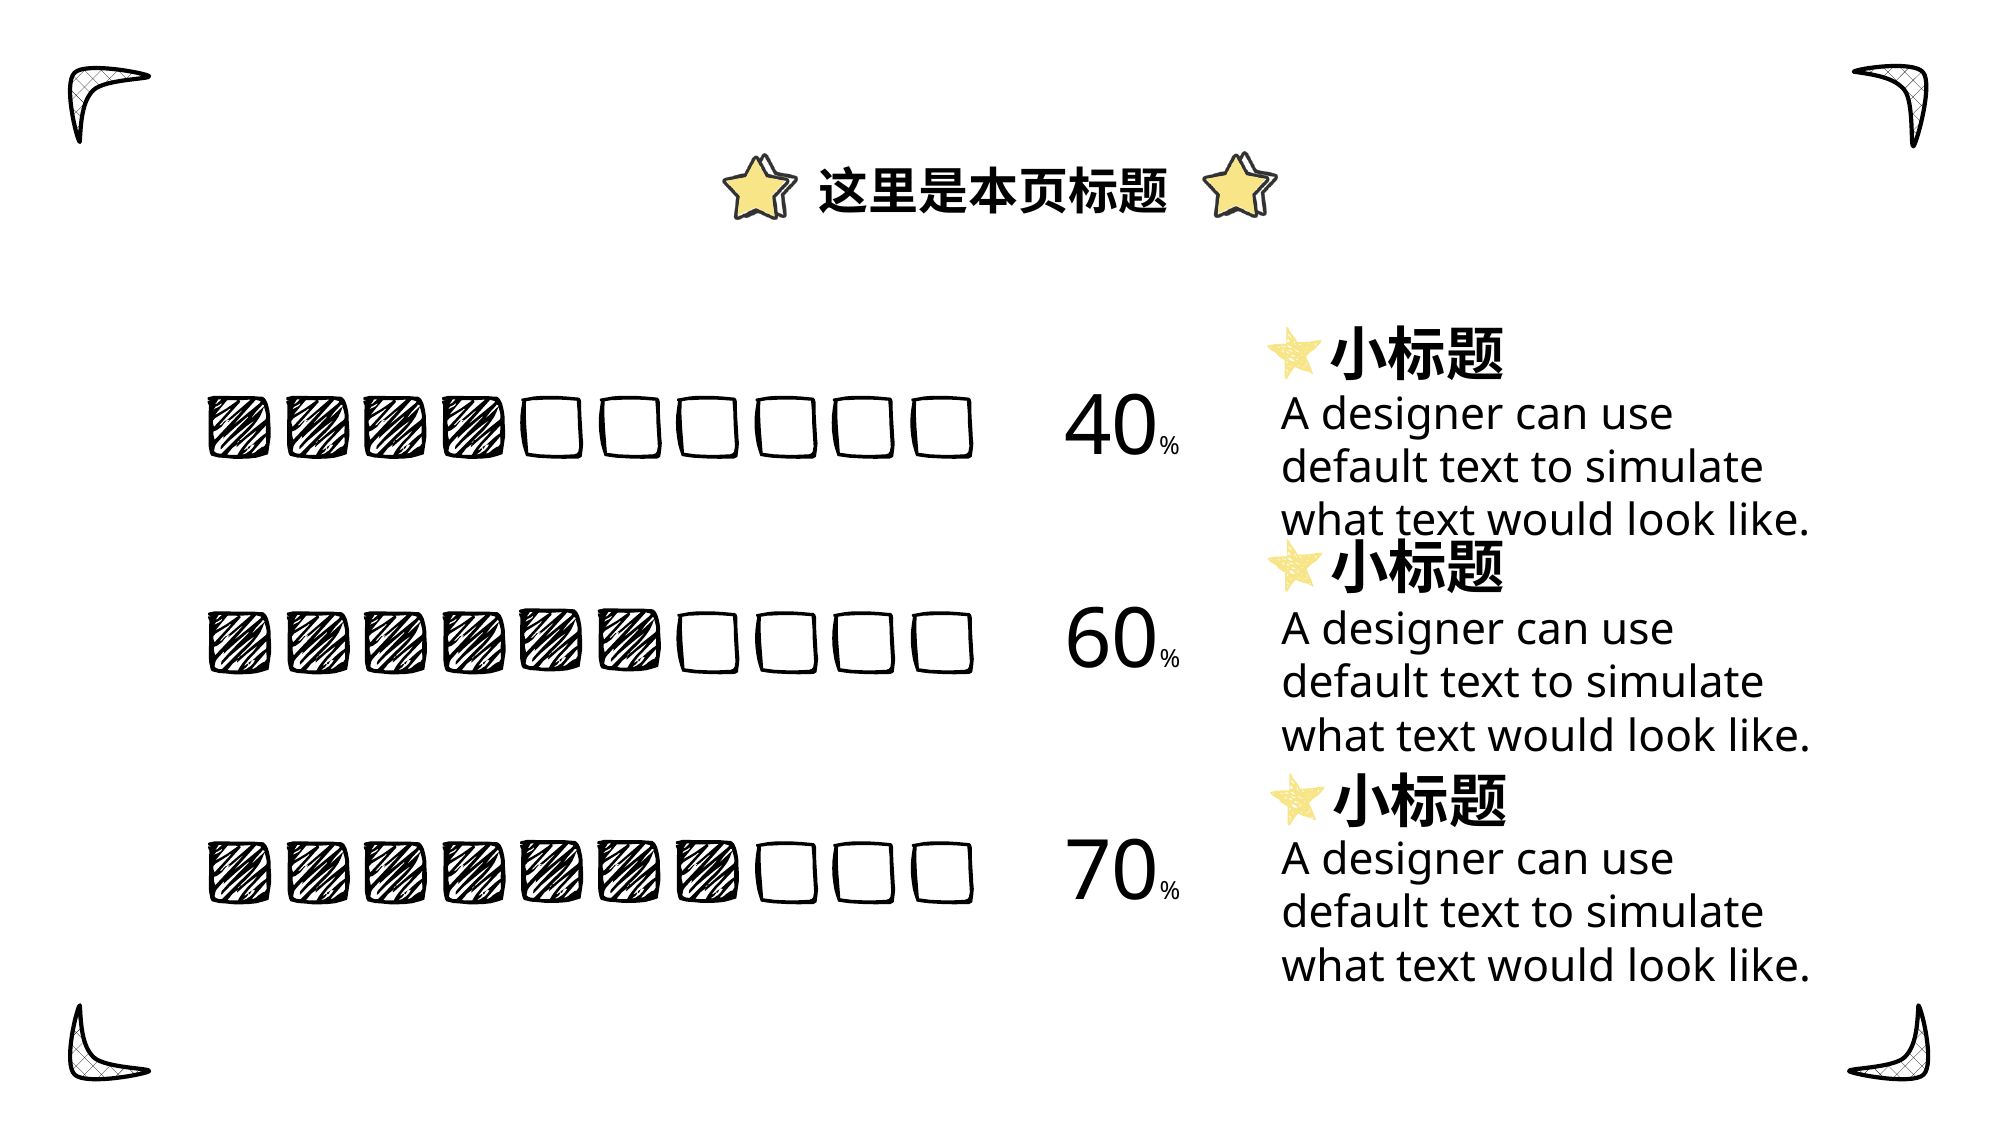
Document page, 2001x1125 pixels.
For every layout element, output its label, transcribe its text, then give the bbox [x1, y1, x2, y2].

text_box [675, 395, 739, 459]
text_box [69, 66, 151, 143]
text_box [597, 608, 661, 672]
text_box [597, 839, 661, 903]
text_box A designer can use default text to simulate what text would look like. [1266, 377, 1829, 552]
text_box [286, 841, 350, 905]
text_box [207, 395, 271, 459]
text_box [1848, 1004, 1930, 1081]
text_box [286, 611, 350, 675]
text_box [208, 611, 272, 675]
text_box 这里是本页标题 [801, 151, 1186, 227]
text_box 小标题 [1315, 522, 1550, 608]
text_box [520, 839, 584, 903]
text_box 40% [979, 363, 1265, 479]
text_box [1269, 772, 1325, 826]
text_box [69, 1004, 151, 1081]
text_box [755, 611, 819, 675]
text_box [910, 395, 974, 459]
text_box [722, 153, 798, 220]
text_box 小标题 [1317, 756, 1552, 842]
text_box [675, 839, 739, 903]
text_box 70% [979, 809, 1265, 924]
text_box [1852, 64, 1928, 148]
text_box [676, 611, 740, 675]
text_box [363, 395, 427, 459]
text_box [363, 611, 427, 675]
text_box [754, 395, 818, 459]
text_box [910, 611, 974, 675]
text_box [832, 841, 896, 905]
text_box [598, 395, 662, 459]
text_box [442, 395, 506, 459]
text_box [1266, 326, 1322, 380]
text_box [755, 841, 819, 905]
text_box 60% [979, 576, 1265, 692]
text_box A designer can use default text to simulate what text would look like. [1266, 592, 1830, 768]
text_box [910, 841, 974, 905]
text_box [208, 841, 272, 905]
text_box [832, 611, 896, 675]
text_box [831, 395, 895, 459]
text_box [442, 841, 506, 905]
text_box [520, 395, 584, 459]
text_box 小标题 [1315, 309, 1549, 395]
text_box [286, 395, 350, 459]
text_box [442, 611, 506, 675]
text_box [519, 608, 583, 672]
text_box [1202, 151, 1278, 218]
text_box [363, 841, 427, 905]
text_box [1267, 538, 1323, 592]
text_box A designer can use default text to simulate what text would look like. [1266, 822, 1830, 998]
